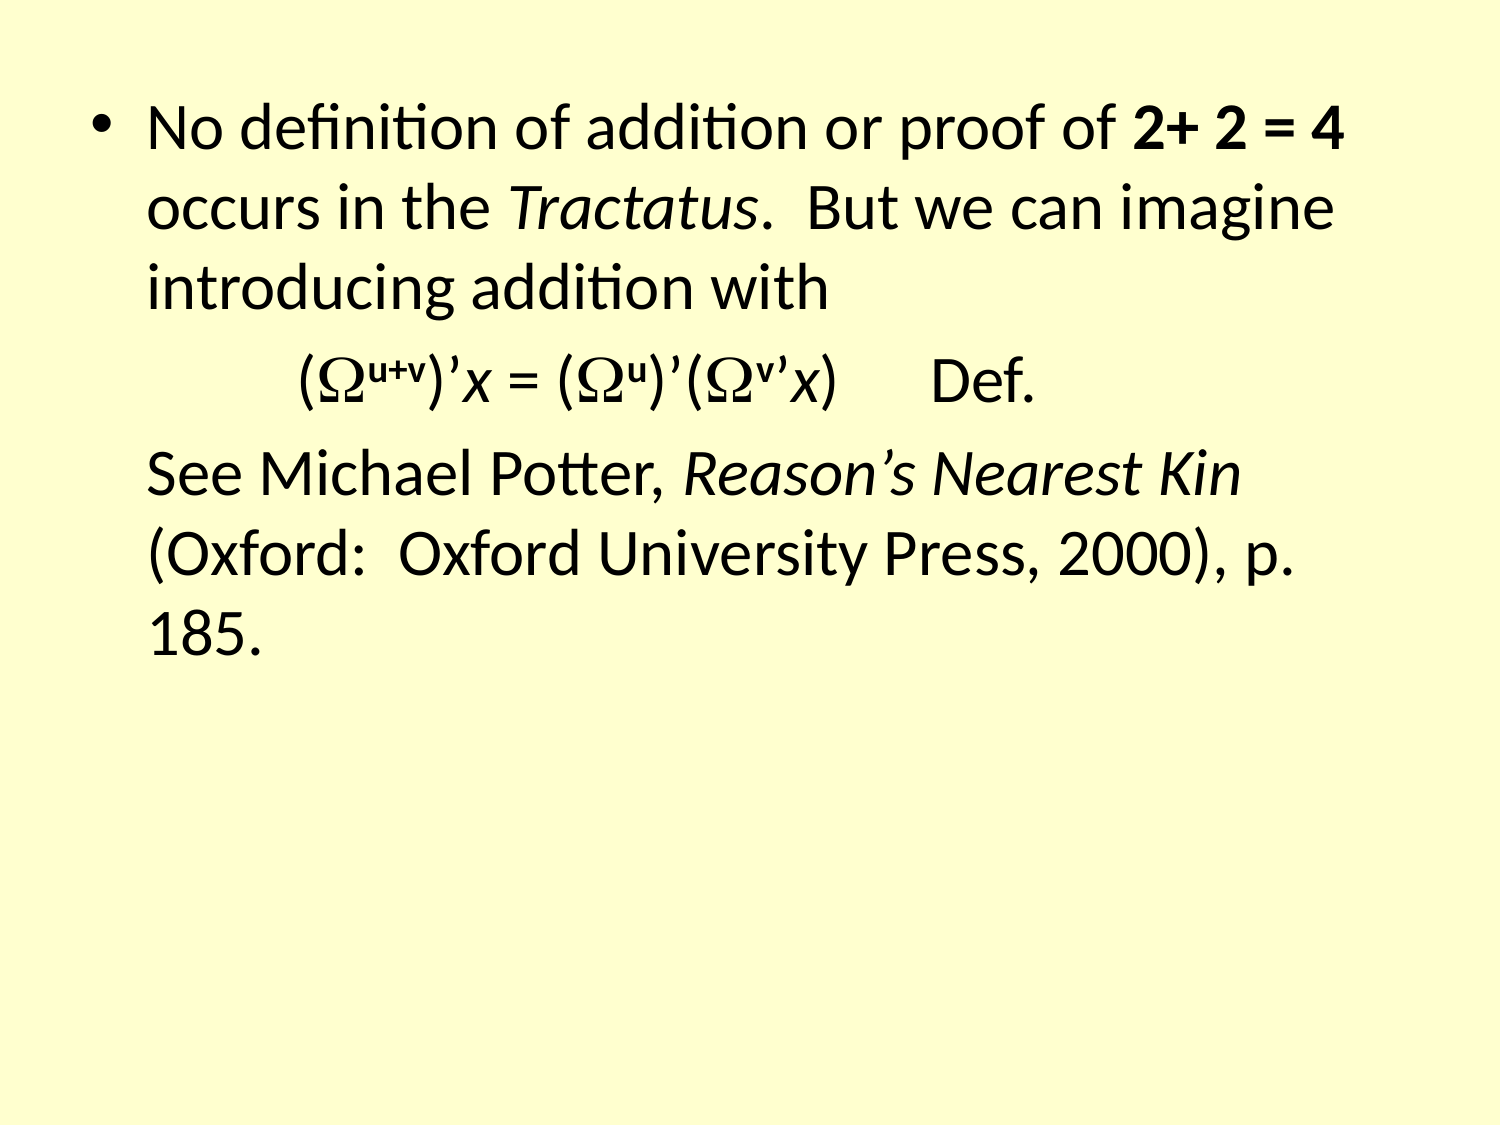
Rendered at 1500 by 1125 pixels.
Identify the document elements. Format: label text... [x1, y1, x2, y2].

list No definition of addition or proof of 2+ 2 = 4 occurs in the Tractatus. But we can imagine introducing addition with (u+v)’x = (u)’(v’x) Def. See Michael Potter, Reason’s Nearest Kin (Oxford: Oxford University Press, 2000), p. 185. [75, 75, 1425, 1005]
